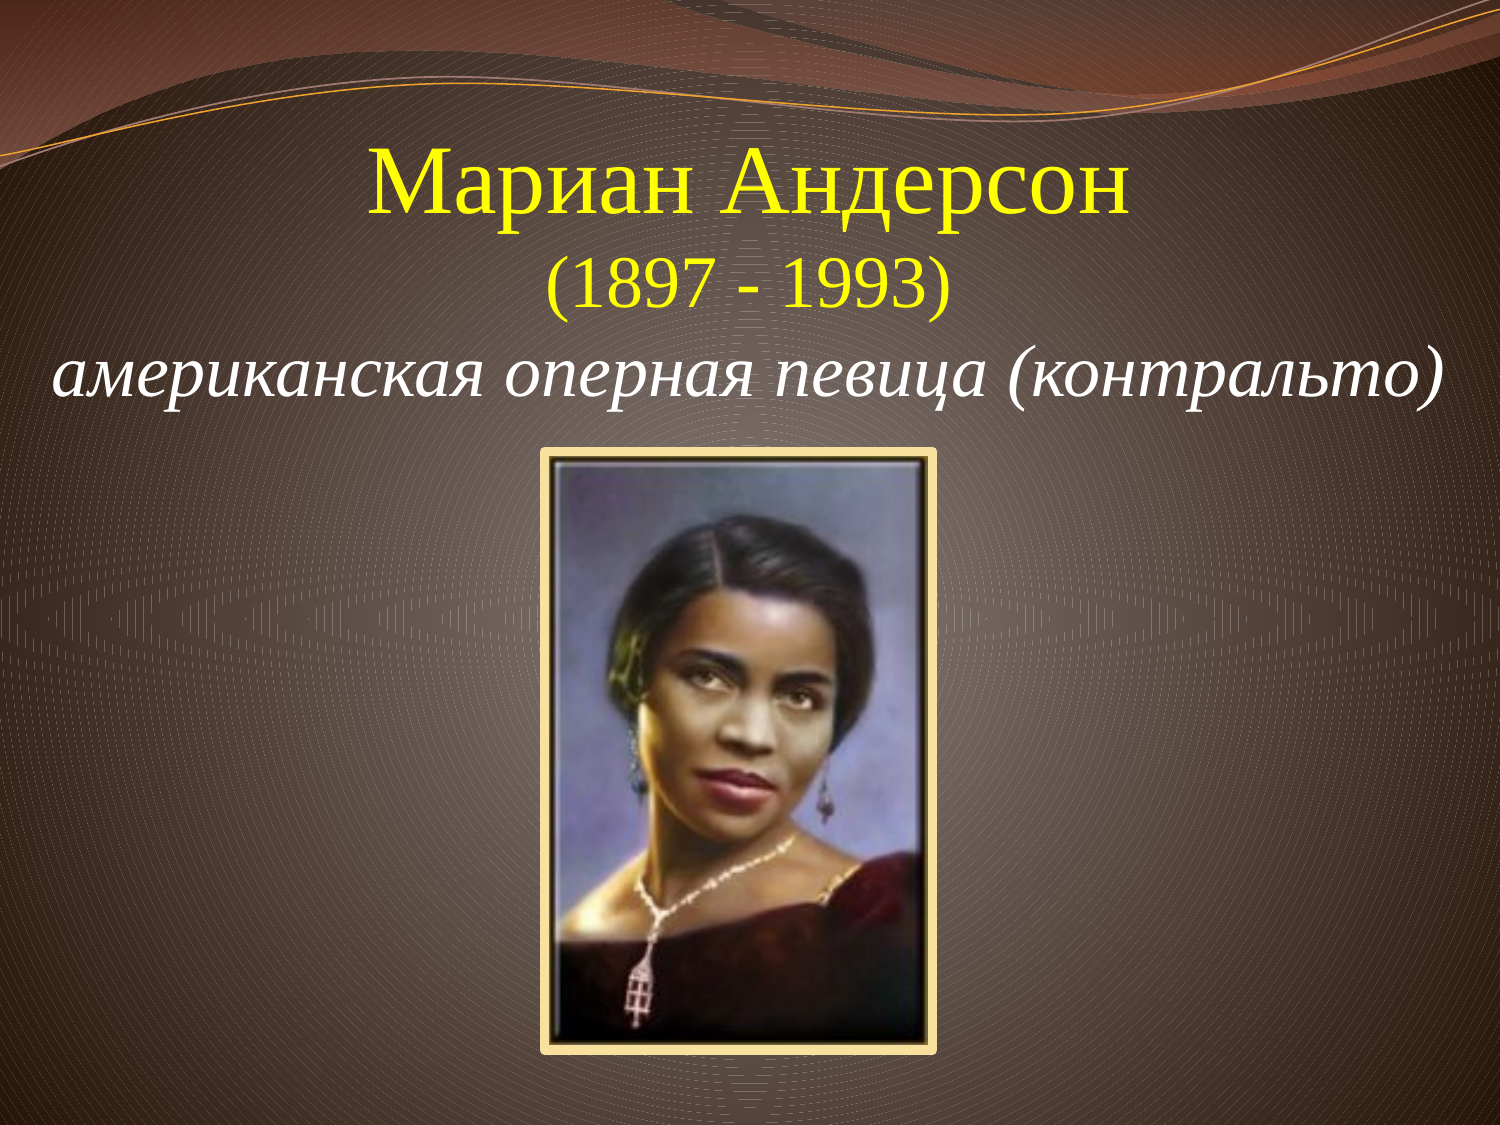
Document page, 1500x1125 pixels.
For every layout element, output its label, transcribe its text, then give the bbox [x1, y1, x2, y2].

picture [548, 455, 928, 1046]
title Мариан Андерсон (1897 - 1993) американская оперная певица (контральто) [41, 54, 1459, 1125]
